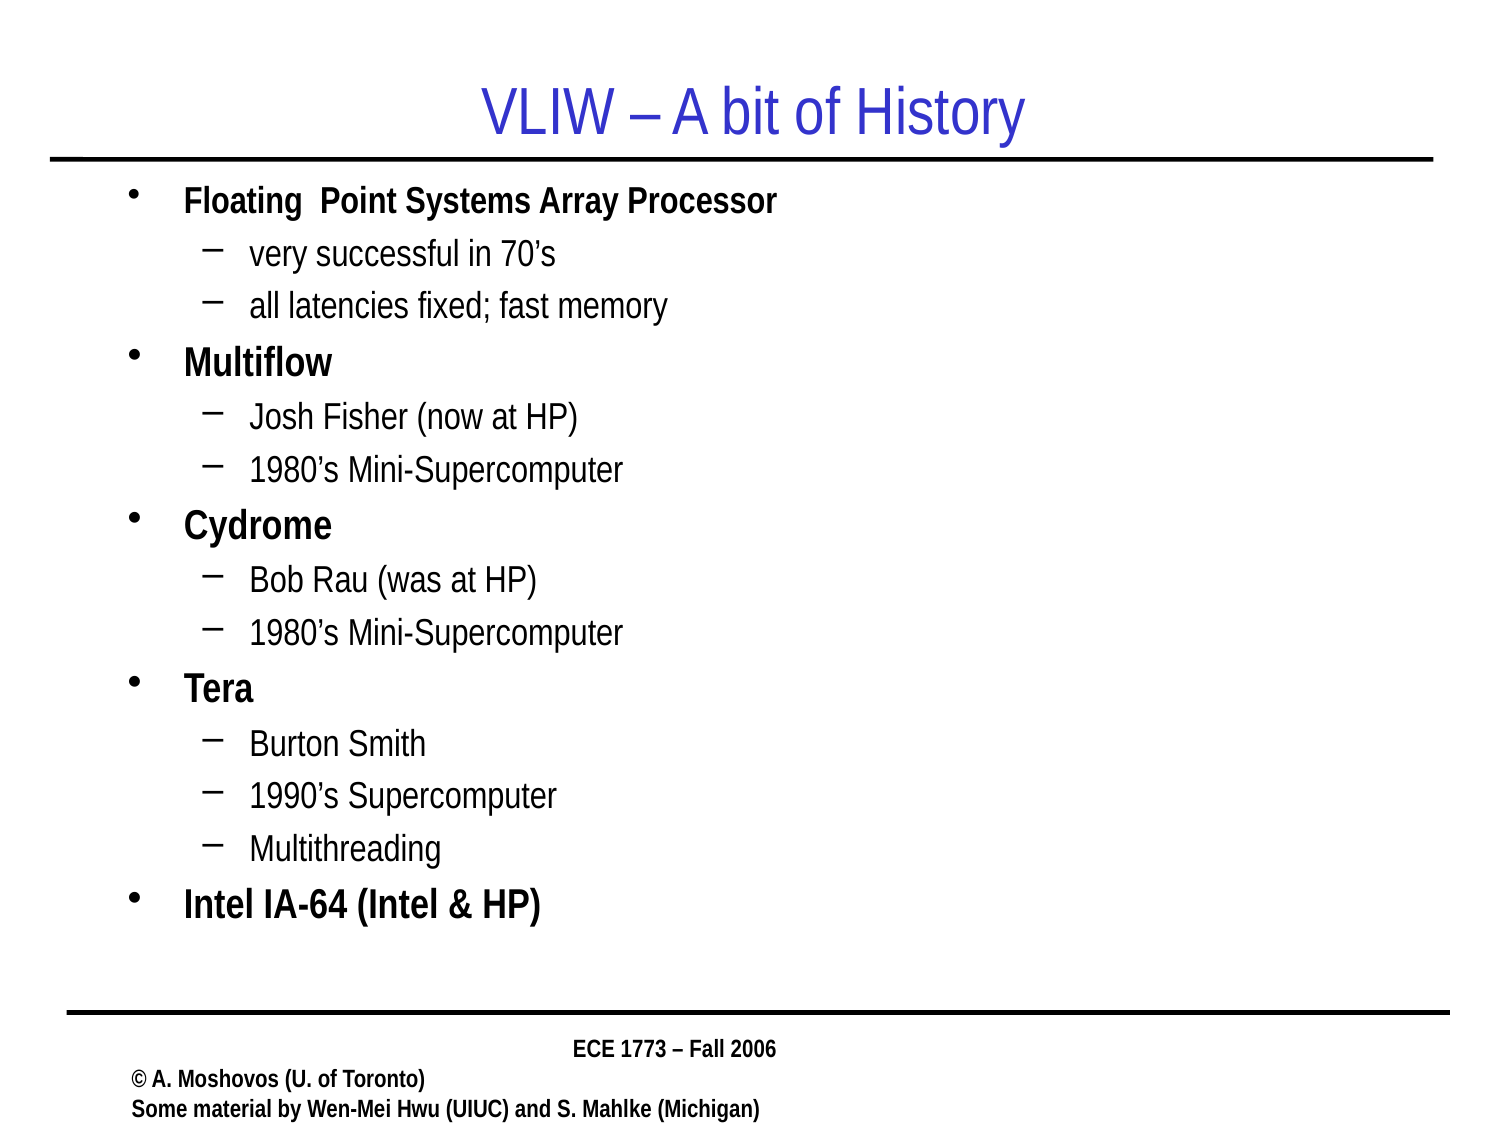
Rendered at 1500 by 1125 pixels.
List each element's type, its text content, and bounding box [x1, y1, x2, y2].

footer ECE 1773 – Fall 2006 © A. Moshovos (U. of Toronto) Some material by Wen-Mei Hwu (UIUC) and S. Mahlke (Michigan) [116, 1024, 1234, 1101]
title VLIW – A bit of History [116, 65, 1392, 151]
list Floating Point Systems Array Processor very successful in 70’s all latencies fixed; fast memory Multiflow Josh Fisher (now at HP) 1980’s Mini-Supercomputer Cydrome Bob Rau (was at HP) 1980’s Mini-Supercomputer Tera Burton Smith 1990’s Supercomputer Multithreading Intel IA-64 (Intel & HP) [112, 168, 1388, 1001]
